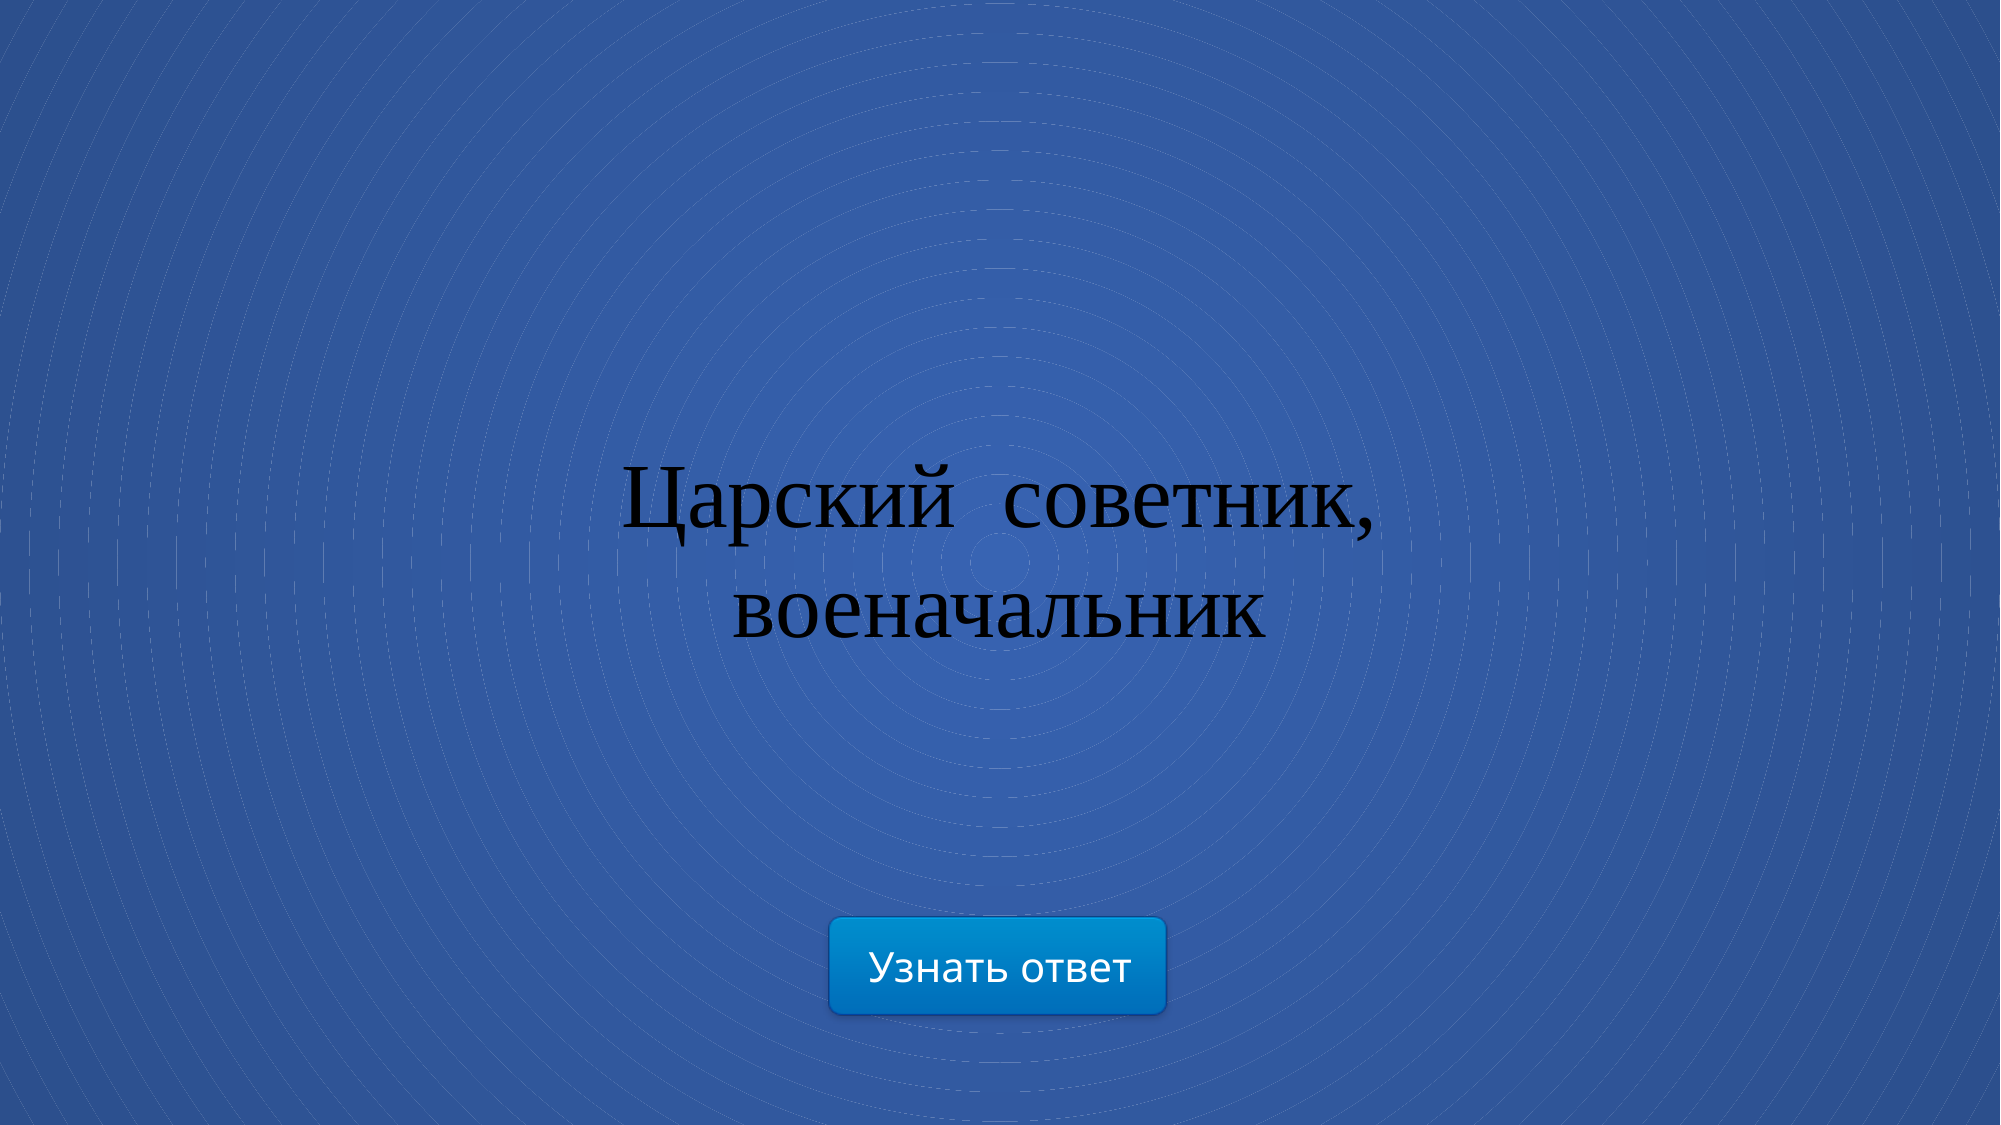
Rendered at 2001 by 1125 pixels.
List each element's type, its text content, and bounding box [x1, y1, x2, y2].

text_box Царский советник, военачальник [403, 428, 1598, 664]
picture [793, 902, 1180, 1035]
